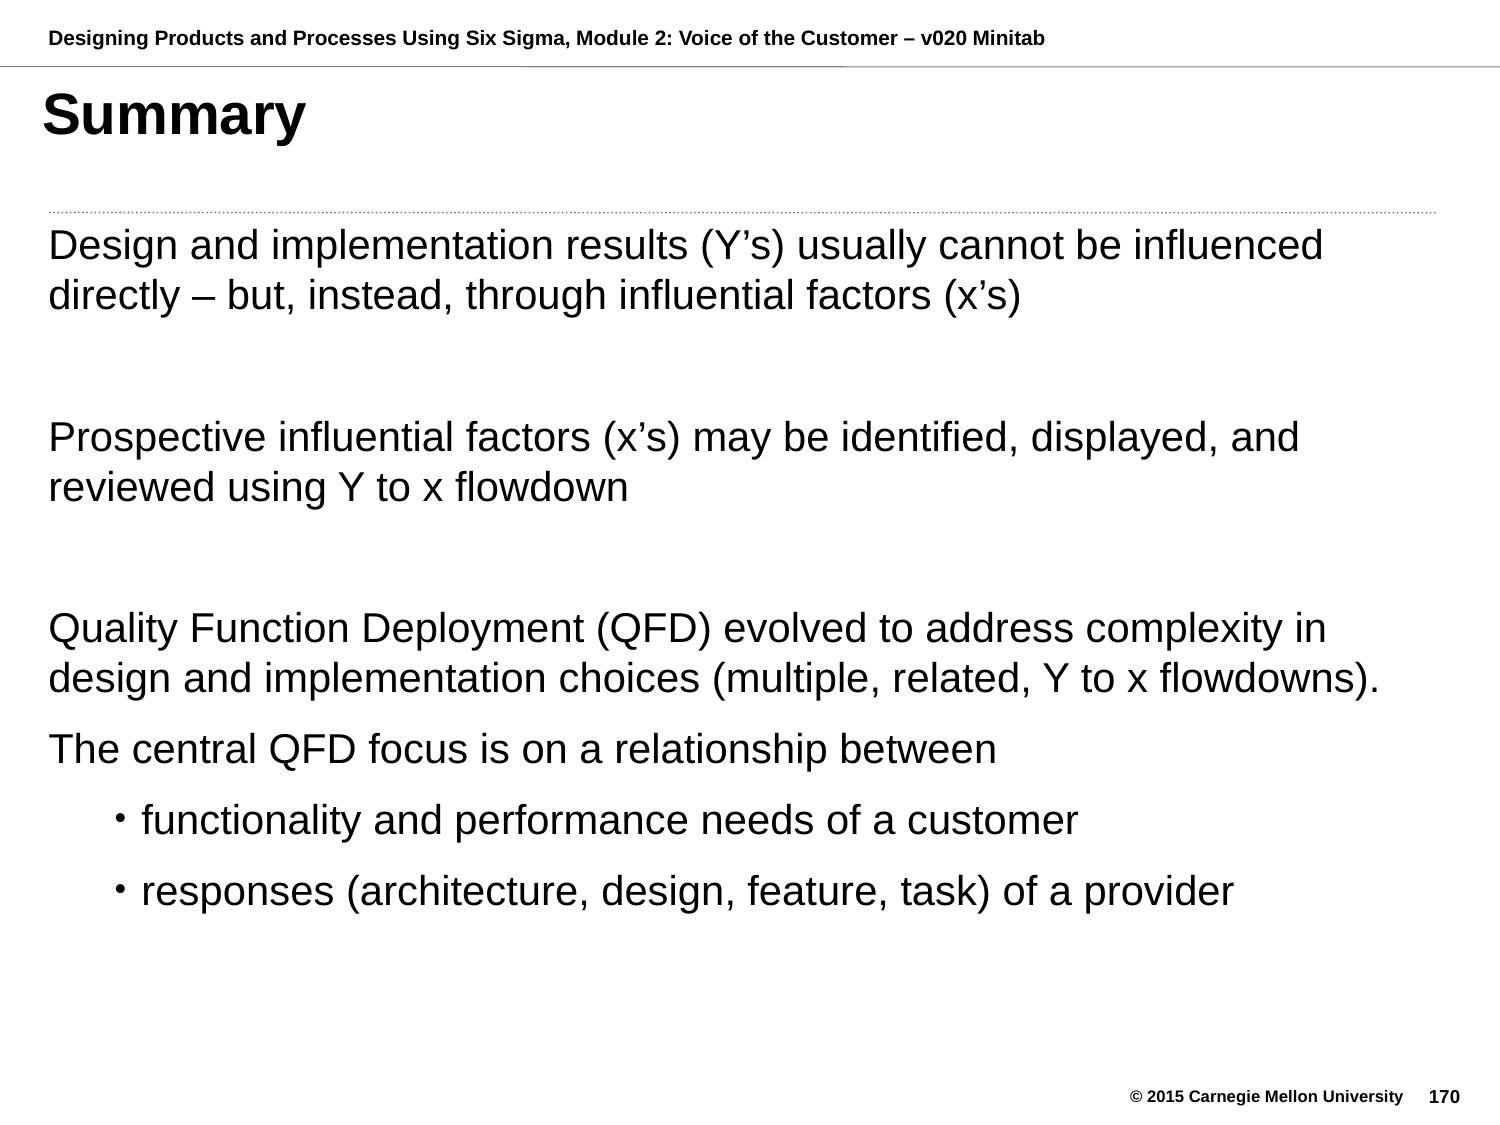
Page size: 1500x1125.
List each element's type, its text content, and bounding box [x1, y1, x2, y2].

list Design and implementation results (Y’s) usually cannot be influenced directly – but, instead, through influential factors (x’s) Prospective influential factors (x’s) may be identified, displayed, and reviewed using Y to x flowdown Quality Function Deployment (QFD) evolved to address complexity in design and implementation choices (multiple, related, Y to x flowdowns). The central QFD focus is on a relationship between functionality and performance needs of a customer responses (architecture, design, feature, task) of a provider [48, 217, 1436, 981]
title Summary [42, 89, 1438, 146]
